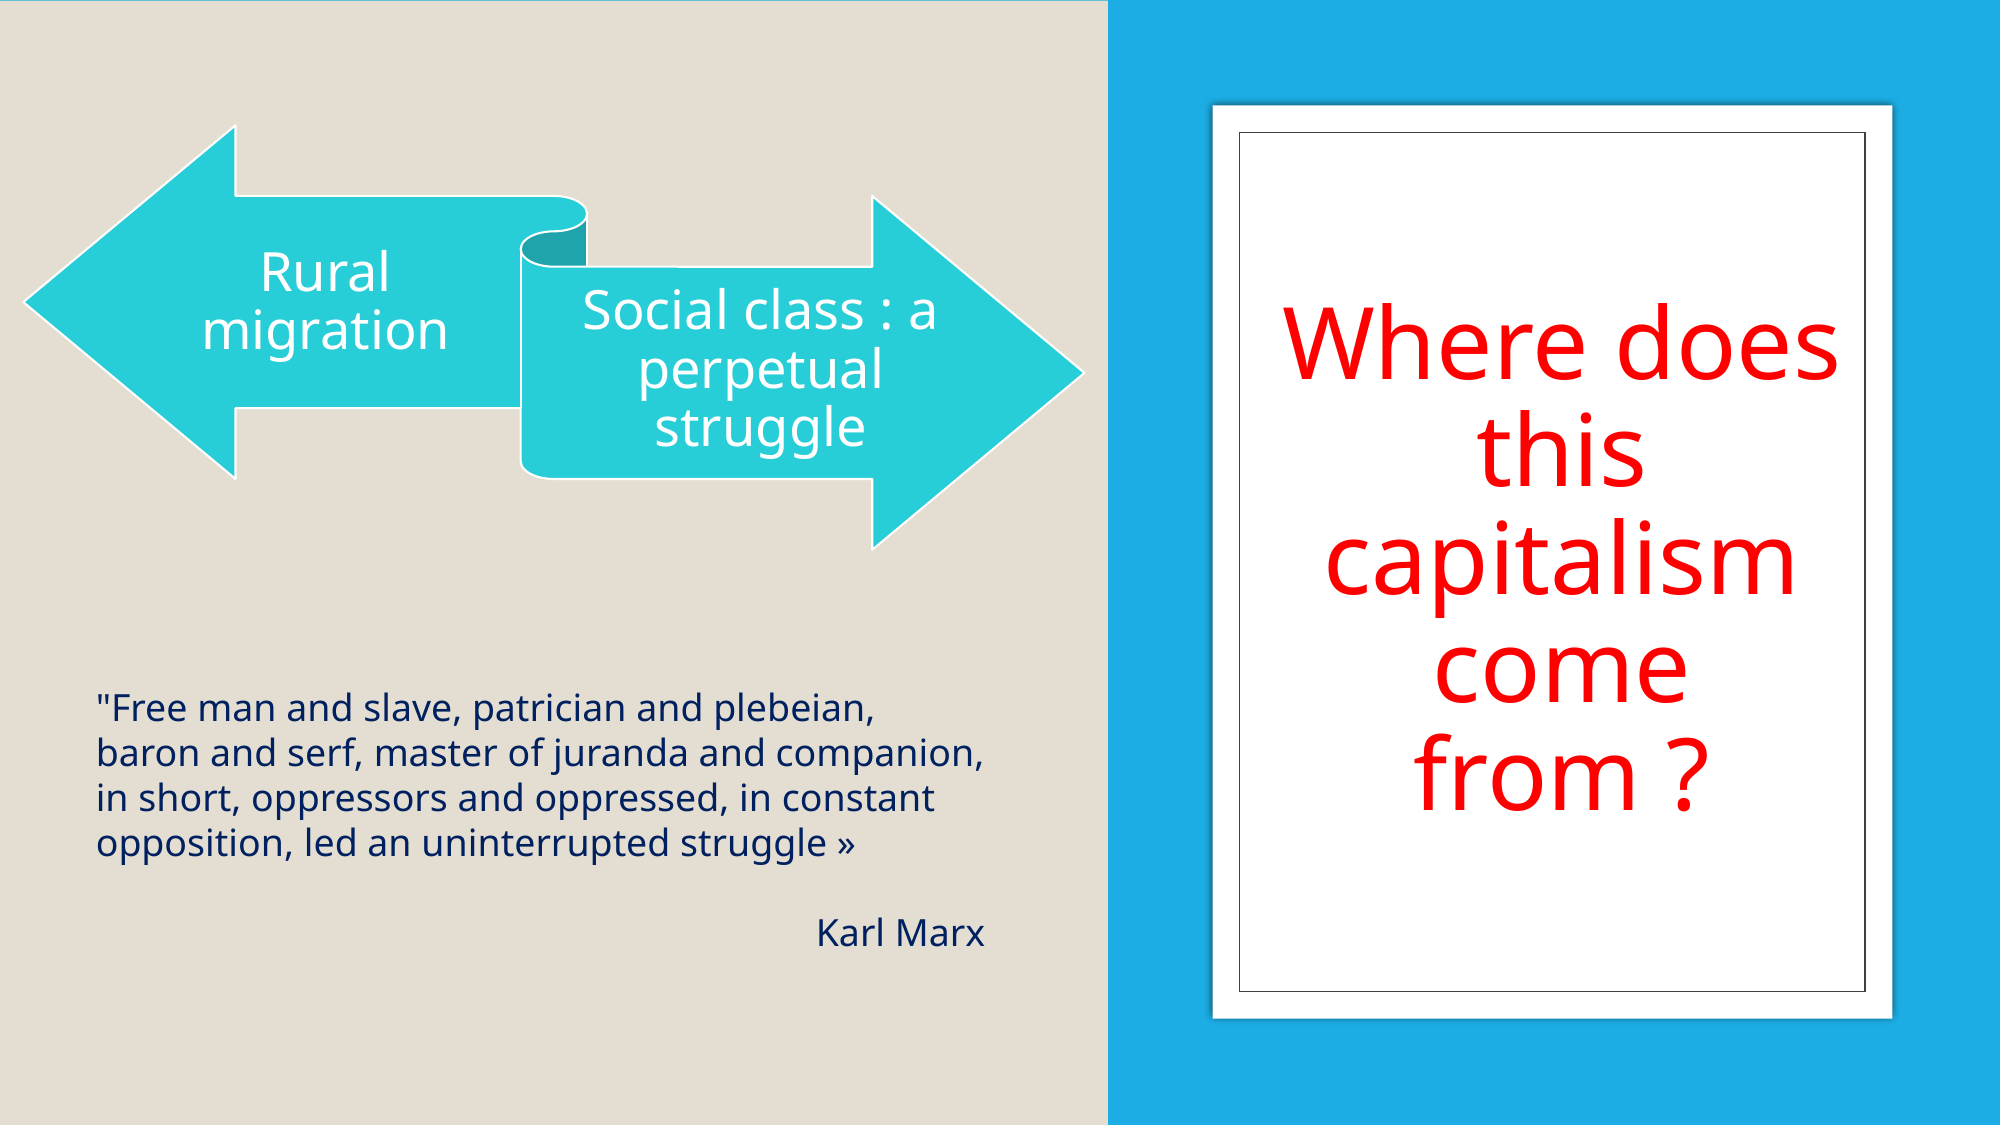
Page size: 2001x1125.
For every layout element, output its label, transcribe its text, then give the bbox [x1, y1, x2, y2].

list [23, 45, 1085, 630]
text_box [1109, 0, 2000, 1125]
text_box [0, 0, 1109, 1125]
text_box "Free man and slave, patrician and plebeian, baron and serf, master of juranda and companion, in short, oppressors and oppressed, in constant opposition, led an uninterrupted struggle » Karl Marx [81, 676, 1000, 962]
title Where does this capitalism come from ? [1258, 133, 1866, 992]
text_box [1239, 132, 1866, 992]
text_box [1212, 105, 1893, 1019]
